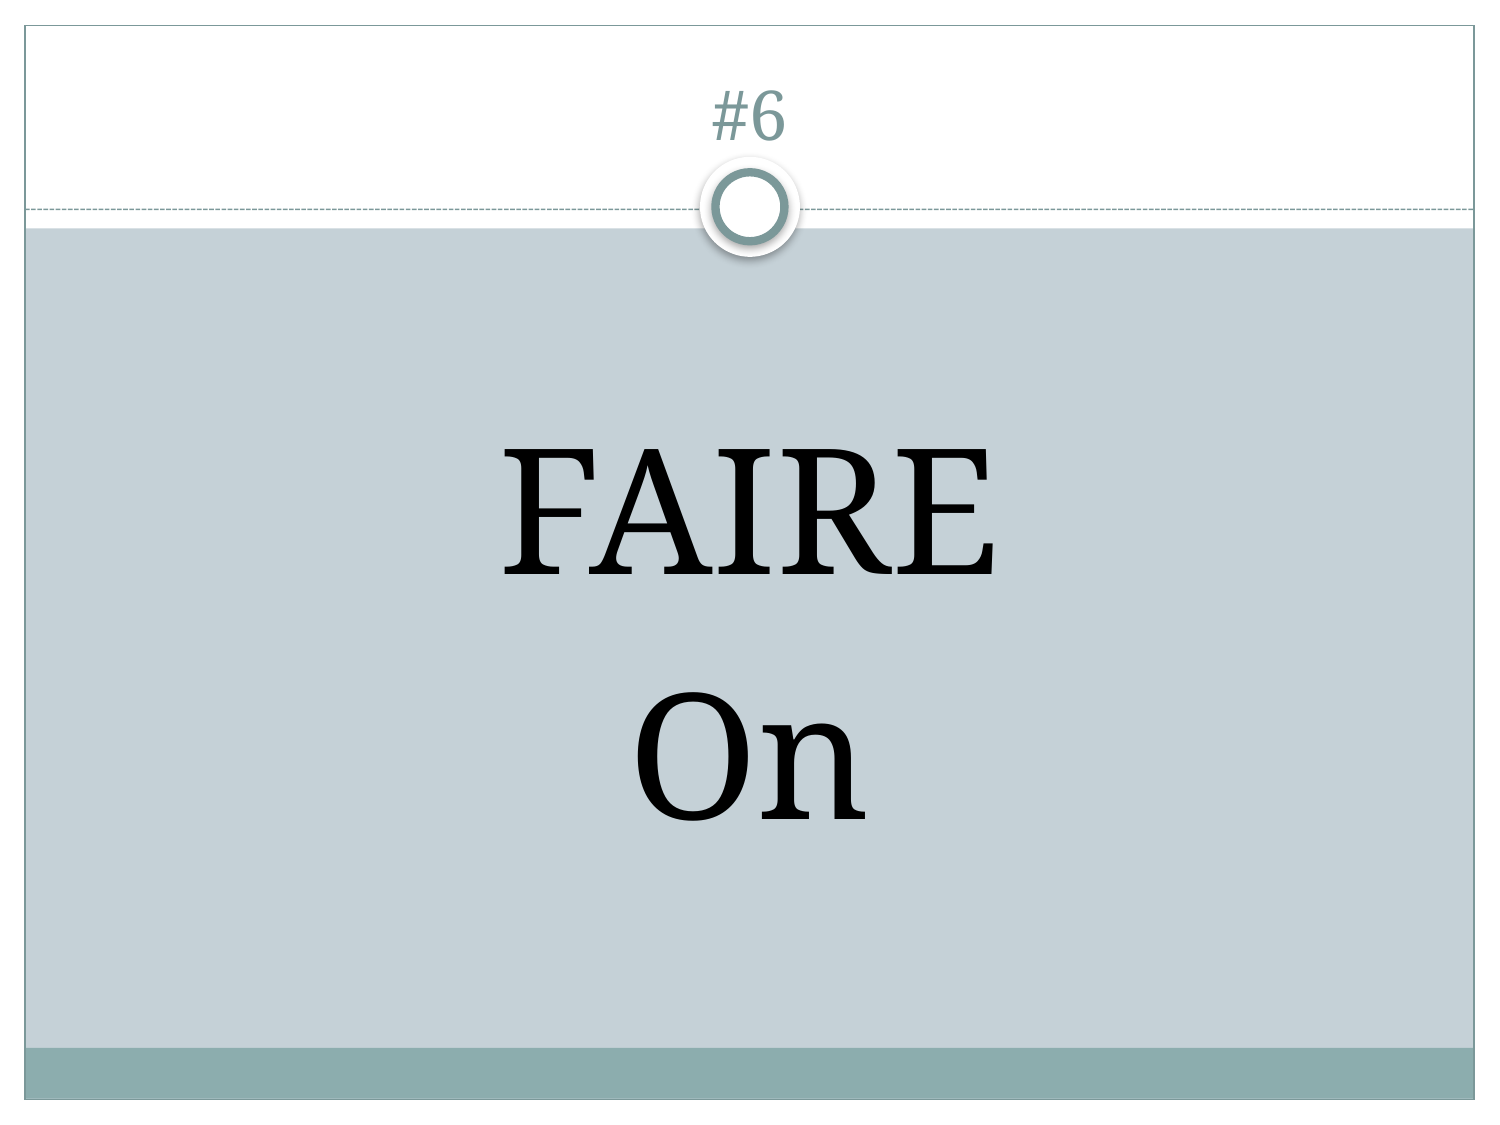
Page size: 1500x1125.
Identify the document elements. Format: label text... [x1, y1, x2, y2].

title #6 [49, 37, 1450, 162]
list FAIRE On [49, 249, 1450, 1005]
